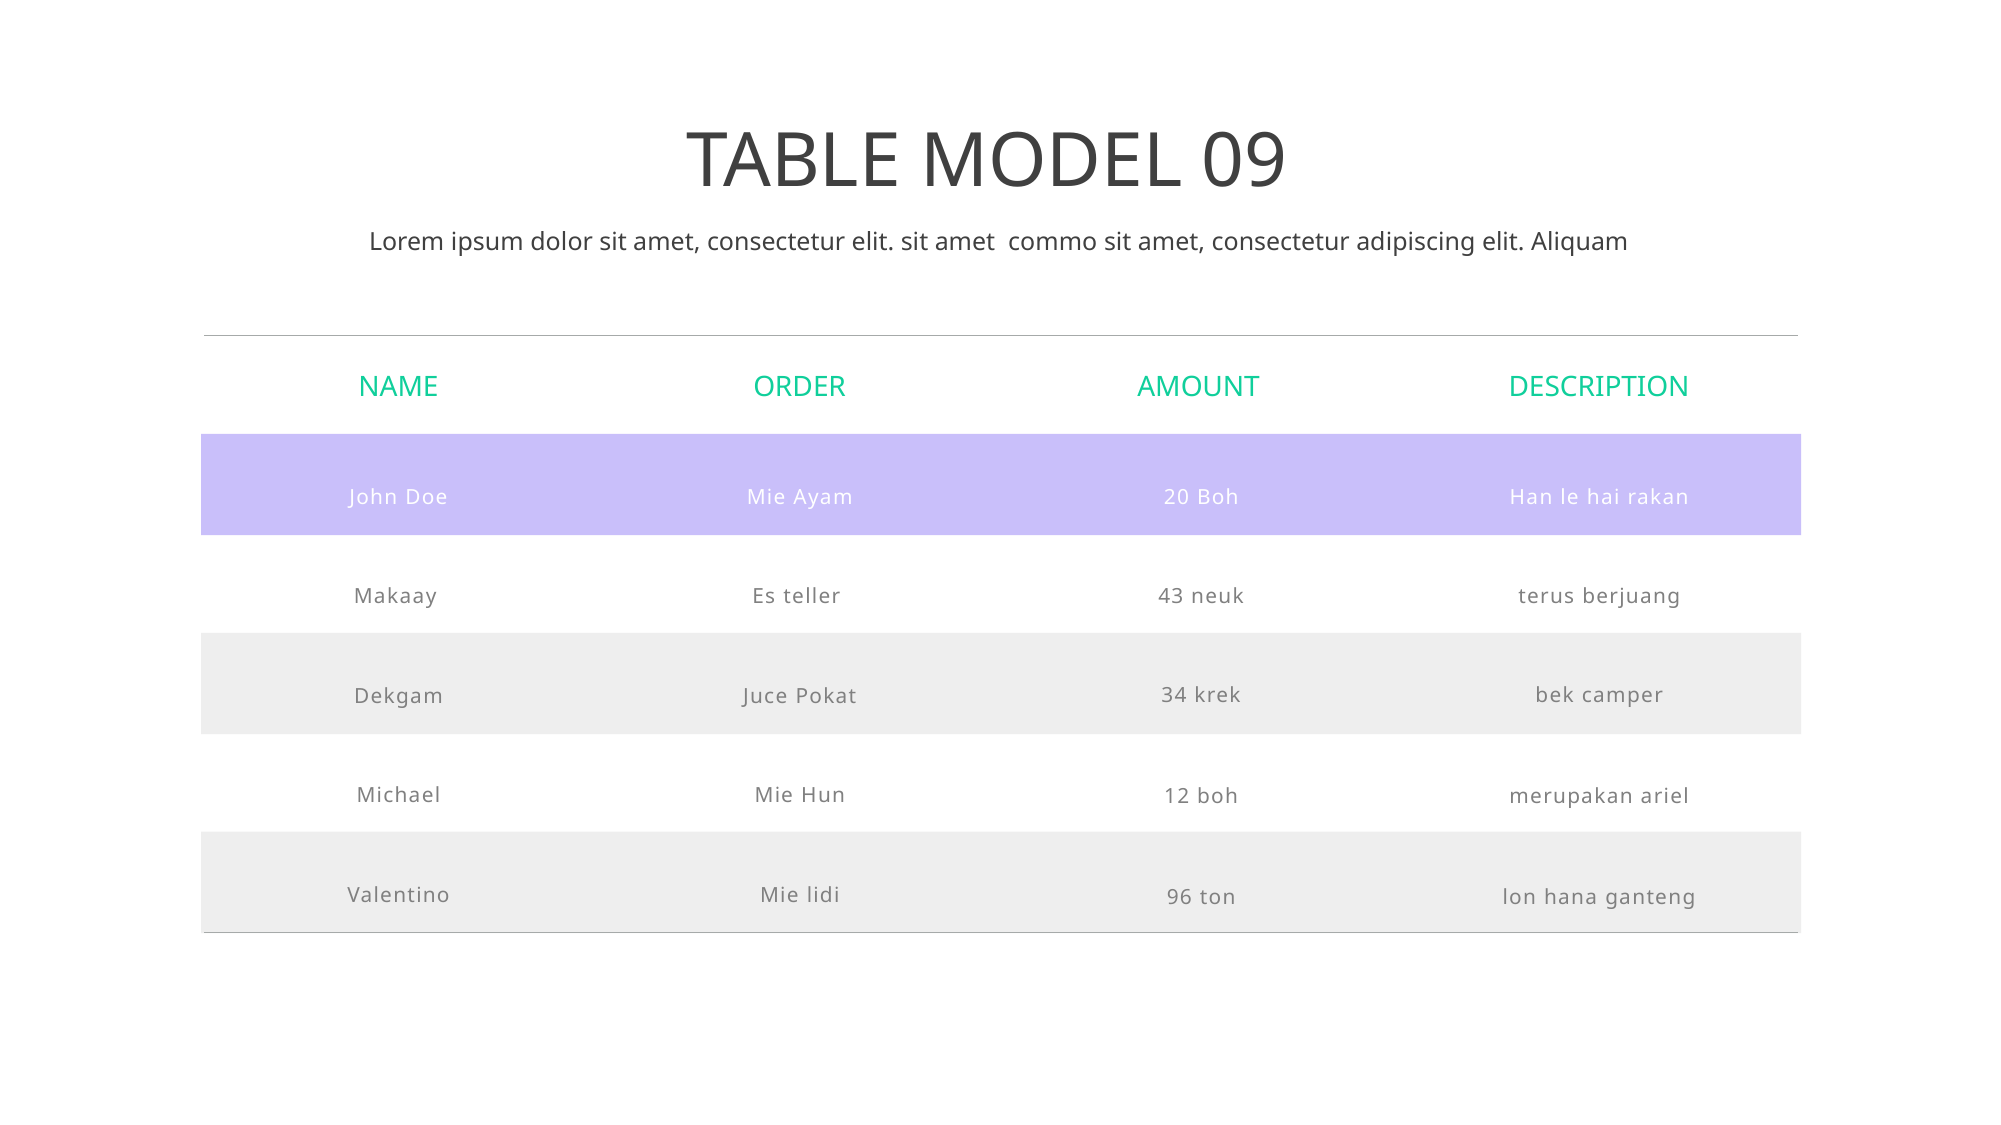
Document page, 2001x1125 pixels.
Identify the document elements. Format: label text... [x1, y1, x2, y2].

text_box Dekgam [247, 665, 550, 712]
text_box NAME [293, 357, 504, 413]
text_box John Doe [247, 466, 550, 513]
text_box AMOUNT [1083, 357, 1314, 413]
text_box 20 Boh [1049, 466, 1353, 513]
text_box Valentino [247, 864, 550, 911]
text_box 34 krek [1049, 665, 1353, 711]
text_box 12 boh [1049, 765, 1353, 812]
text_box DESCRIPTION [1494, 357, 1704, 413]
text_box Michael [247, 765, 550, 811]
text_box Makaay [247, 566, 550, 612]
text_box bek camper [1447, 665, 1751, 711]
text_box Juce Pokat [648, 665, 952, 712]
text_box ORDER [684, 357, 916, 413]
text_box Es teller [648, 566, 952, 612]
text_box Mie Ayam [648, 466, 952, 513]
text_box Mie Hun [648, 765, 952, 811]
text_box 43 neuk [1049, 566, 1353, 612]
text_box [201, 632, 1802, 735]
text_box TABLE MODEL 09 [506, 66, 1469, 202]
text_box Han le hai rakan [1447, 466, 1751, 513]
text_box merupakan ariel [1447, 765, 1751, 812]
text_box lon hana ganteng [1447, 866, 1751, 913]
text_box terus berjuang [1447, 566, 1751, 612]
text_box Lorem ipsum dolor sit amet, consectetur elit. sit amet commo sit amet, consectetur adipiscing elit. Aliquam [341, 202, 1659, 263]
text_box Mie lidi [648, 864, 952, 911]
text_box 96 ton [1049, 866, 1353, 913]
text_box [201, 433, 1802, 536]
text_box [201, 831, 1802, 934]
